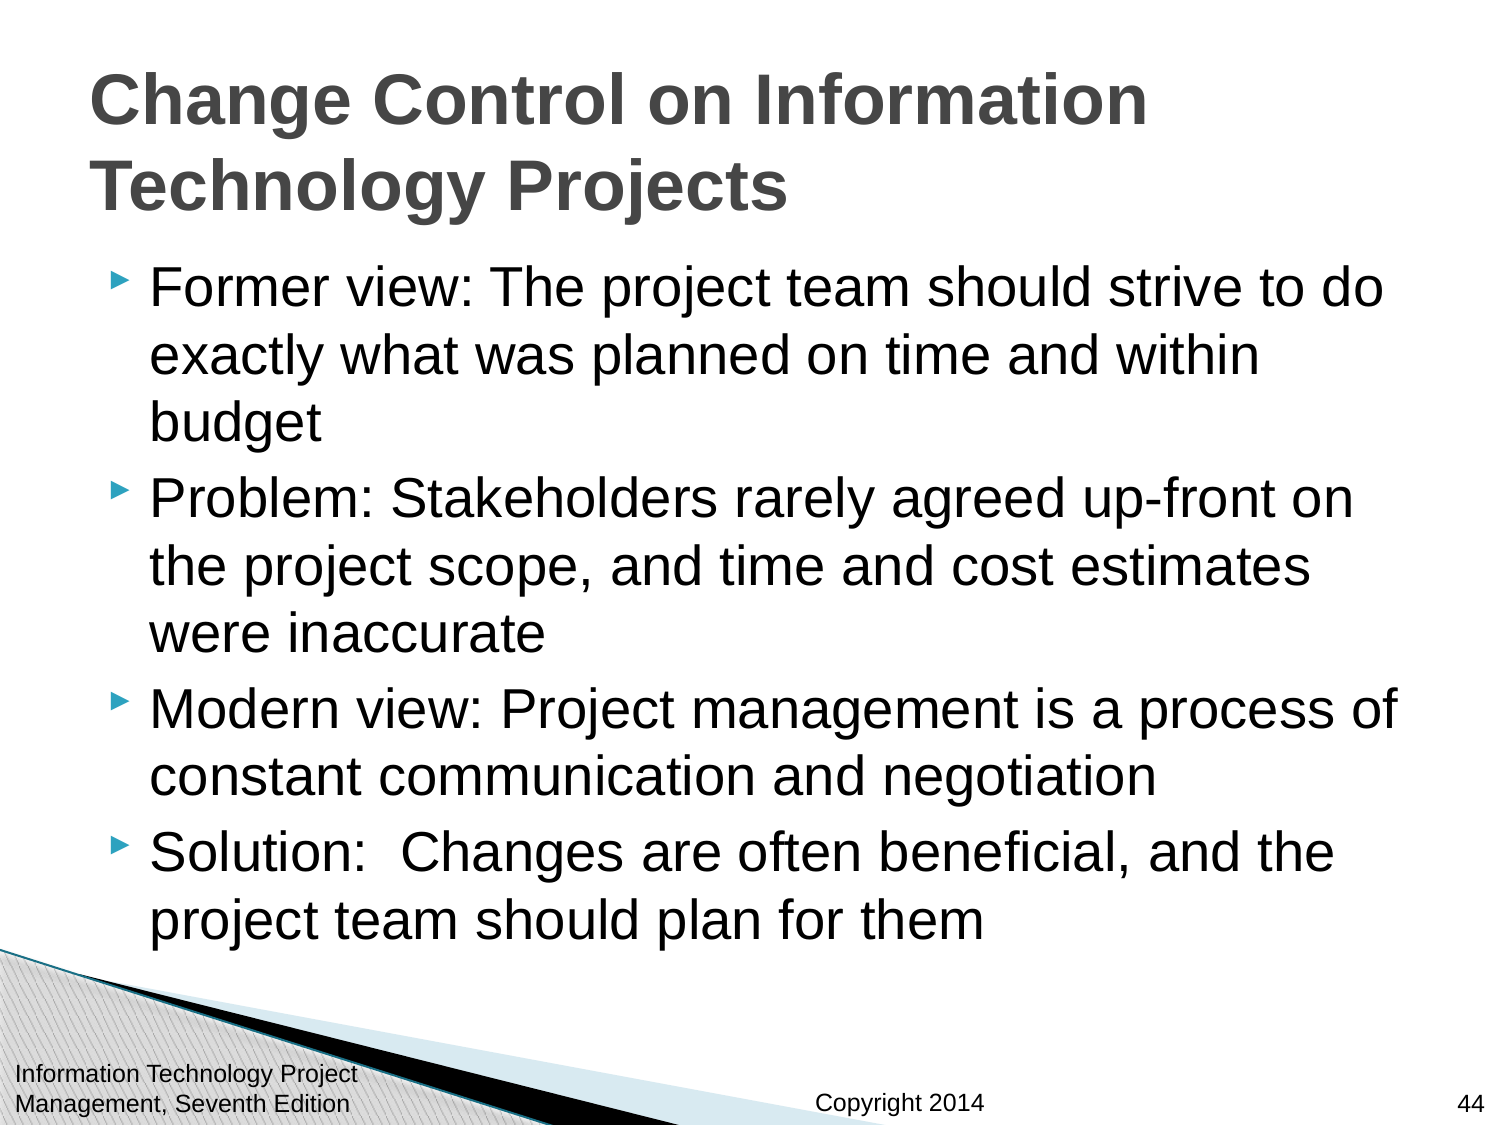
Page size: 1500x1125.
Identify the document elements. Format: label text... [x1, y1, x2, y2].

footer Information Technology Project Management, Seventh Edition [0, 1065, 386, 1125]
slide_number 44 [1412, 1065, 1500, 1125]
list Former view: The project team should strive to do exactly what was planned on time and within budget Problem: Stakeholders rarely agreed up-front on the project scope, and time and cost estimates were inaccurate Modern view: Project management is a process of constant communication and negotiation Solution: Changes are often beneficial, and the project team should plan for them [75, 243, 1425, 986]
title Change Control on Information Technology Projects [75, 45, 1425, 233]
